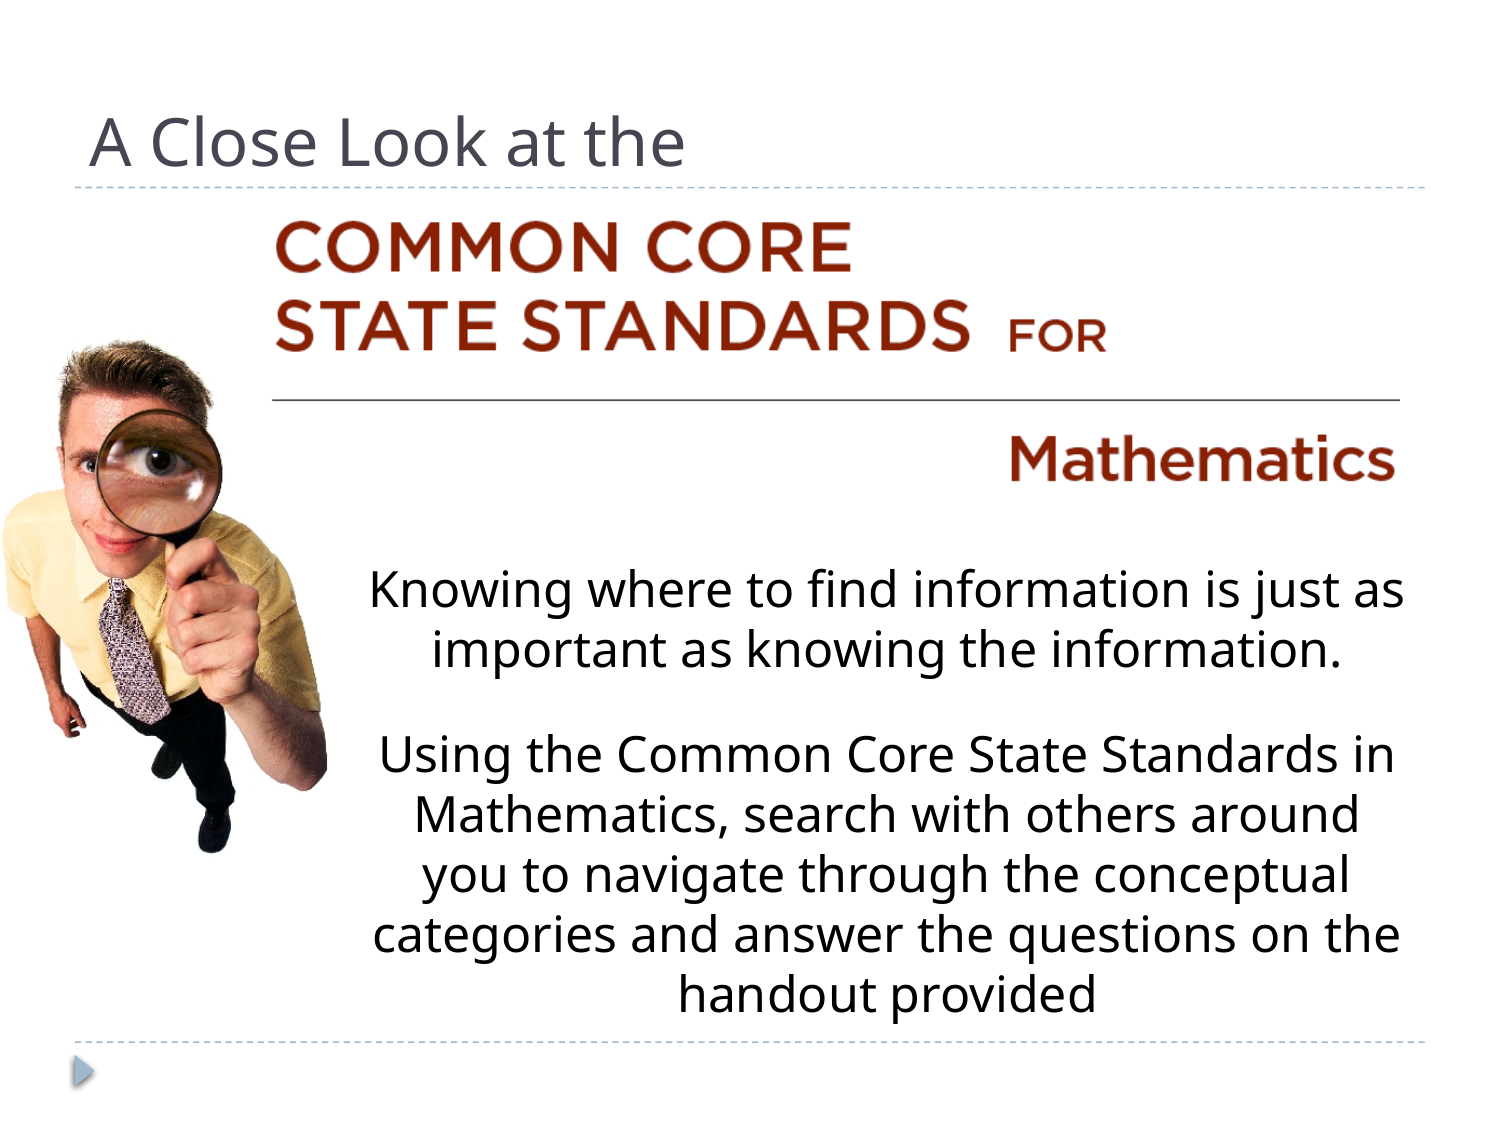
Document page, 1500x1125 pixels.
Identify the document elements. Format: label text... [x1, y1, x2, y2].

picture [0, 199, 1401, 869]
text_box Knowing where to find information is just as important as knowing the information. Using the Common Core State Standards in Mathematics, search with others around you to navigate through the conceptual categories and answer the questions on the handout provided [350, 549, 1425, 1030]
title A Close Look at the [75, 37, 1425, 188]
